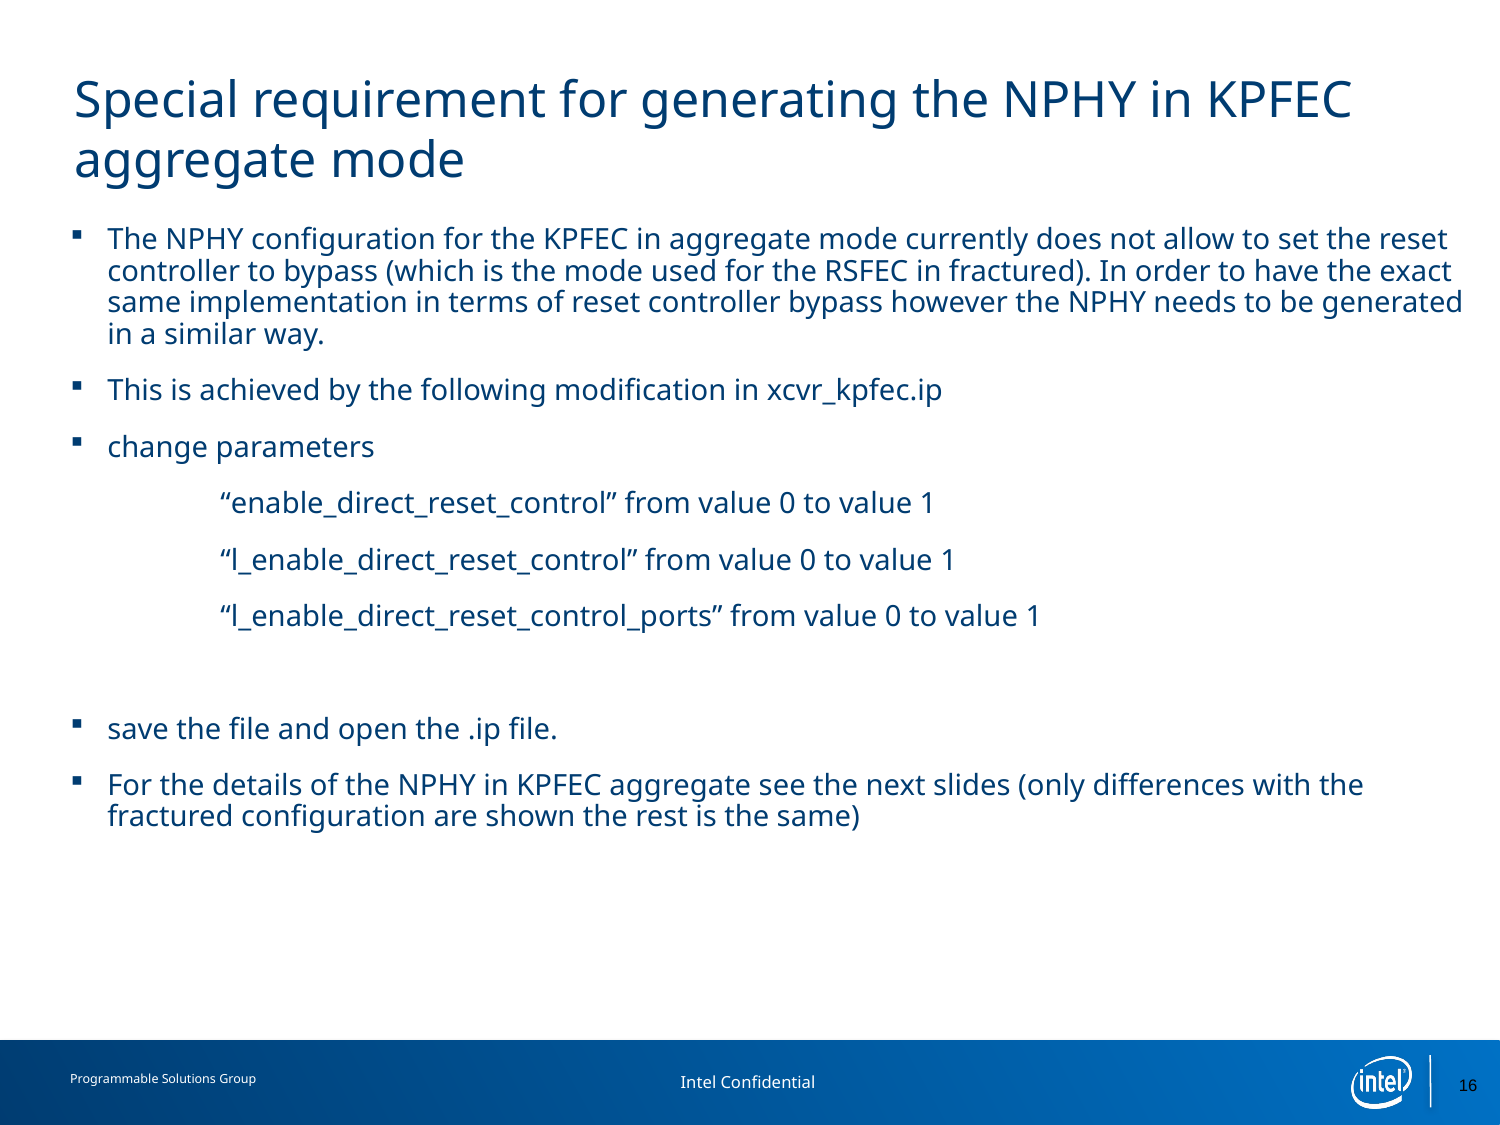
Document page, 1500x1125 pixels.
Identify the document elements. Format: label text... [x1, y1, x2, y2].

list The NPHY configuration for the KPFEC in aggregate mode currently does not allow to set the reset controller to bypass (which is the mode used for the RSFEC in fractured). In order to have the exact same implementation in terms of reset controller bypass however the NPHY needs to be generated in a similar way. This is achieved by the following modification in xcvr_kpfec.ip change parameters “enable_direct_reset_control” from value 0 to value 1 “l_enable_direct_reset_control” from value 0 to value 1 “l_enable_direct_reset_control_ports” from value 0 to value 1 save the file and open the .ip file. For the details of the NPHY in KPFEC aggregate see the next slides (only differences with the fractured configuration are shown the rest is the same) [70, 224, 1466, 1000]
slide_number 16 [1127, 1055, 1478, 1116]
title Special requirement for generating the NPHY in KPFEC aggregate mode [74, 67, 1425, 224]
